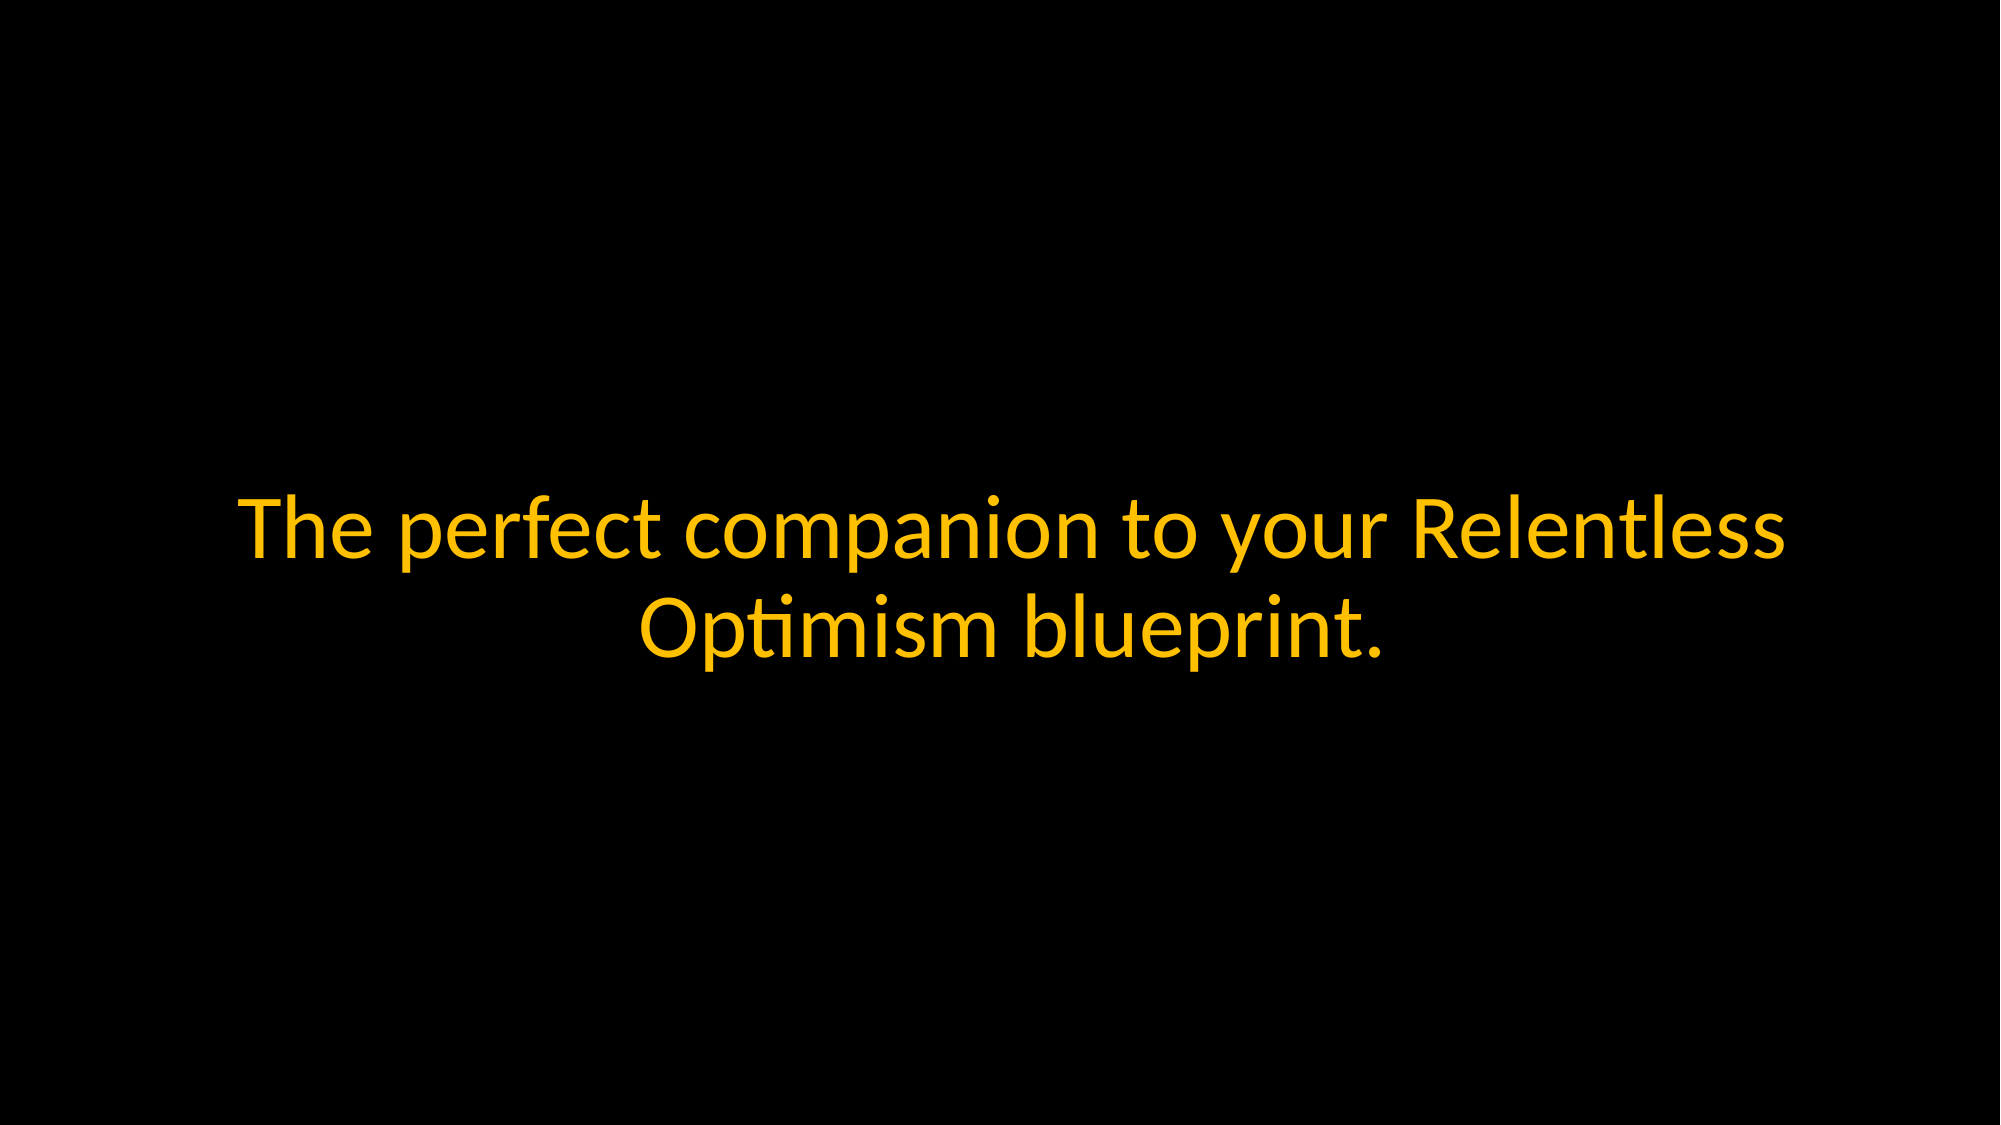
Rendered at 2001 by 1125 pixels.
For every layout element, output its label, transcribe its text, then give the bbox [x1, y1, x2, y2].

list The perfect companion to your Relentless Optimism blueprint. [150, 471, 1876, 1027]
